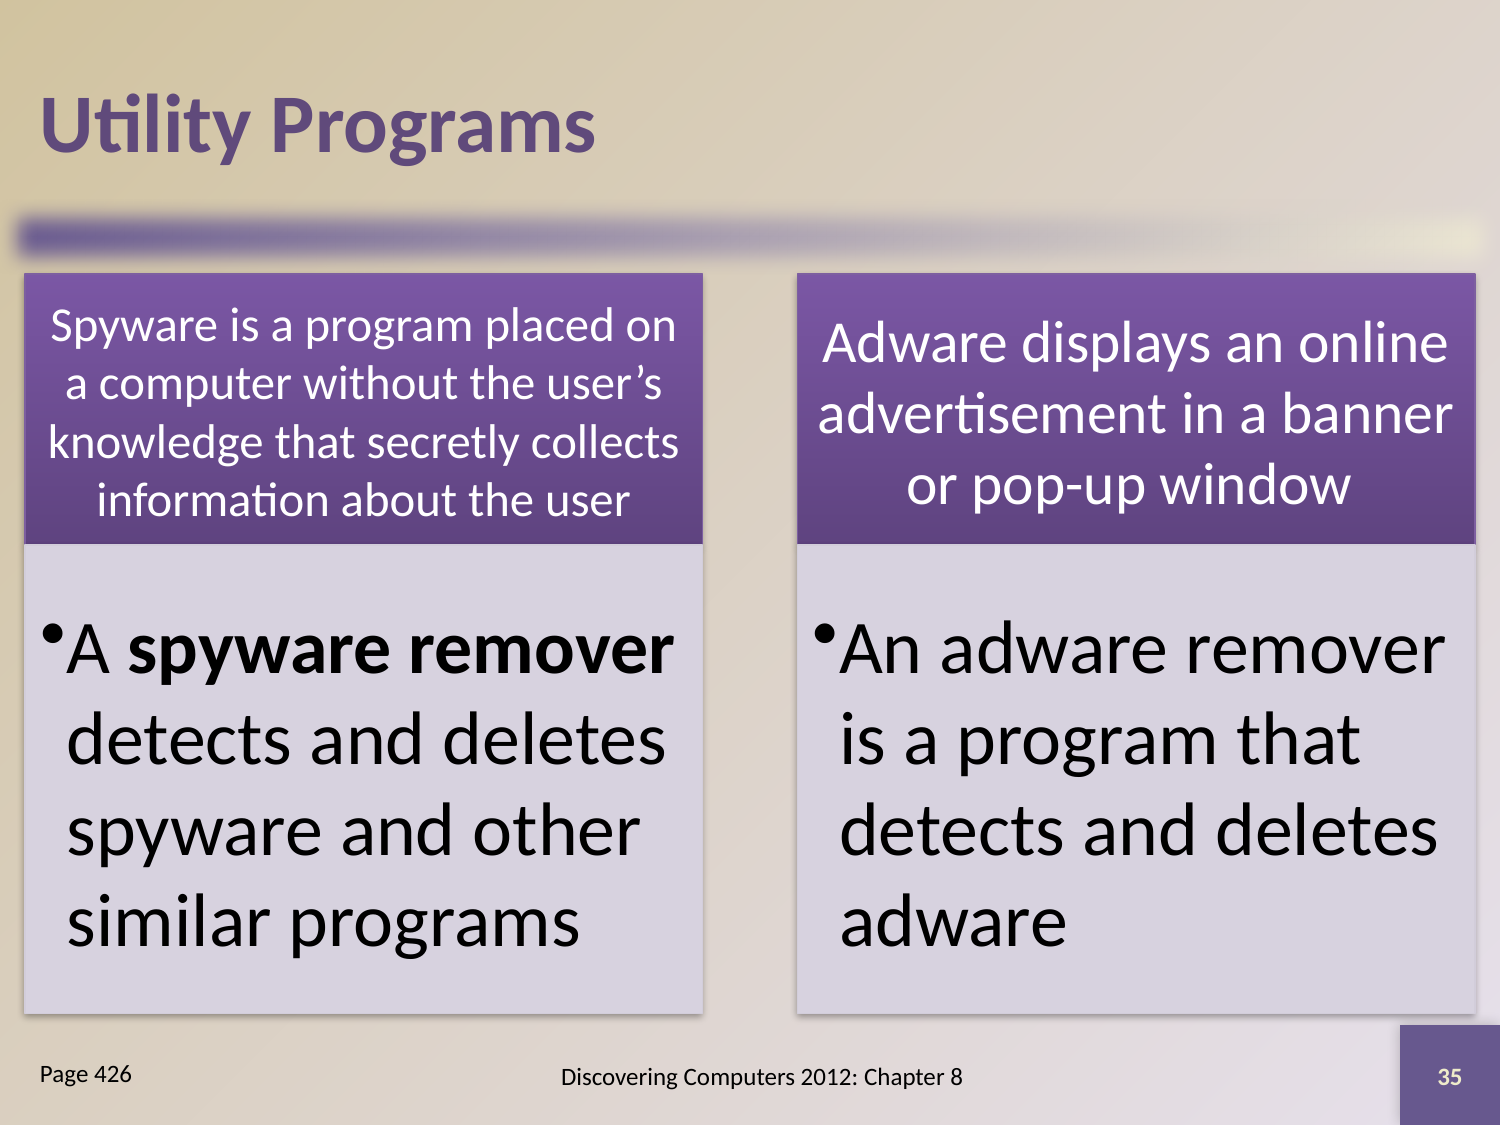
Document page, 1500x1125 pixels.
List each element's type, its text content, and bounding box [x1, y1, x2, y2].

slide_number 35 [1400, 1025, 1500, 1125]
title Utility Programs [24, 24, 1475, 213]
footer Discovering Computers 2012: Chapter 8 [450, 1037, 1075, 1113]
list Page 426 [24, 1050, 300, 1125]
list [24, 262, 1476, 1026]
